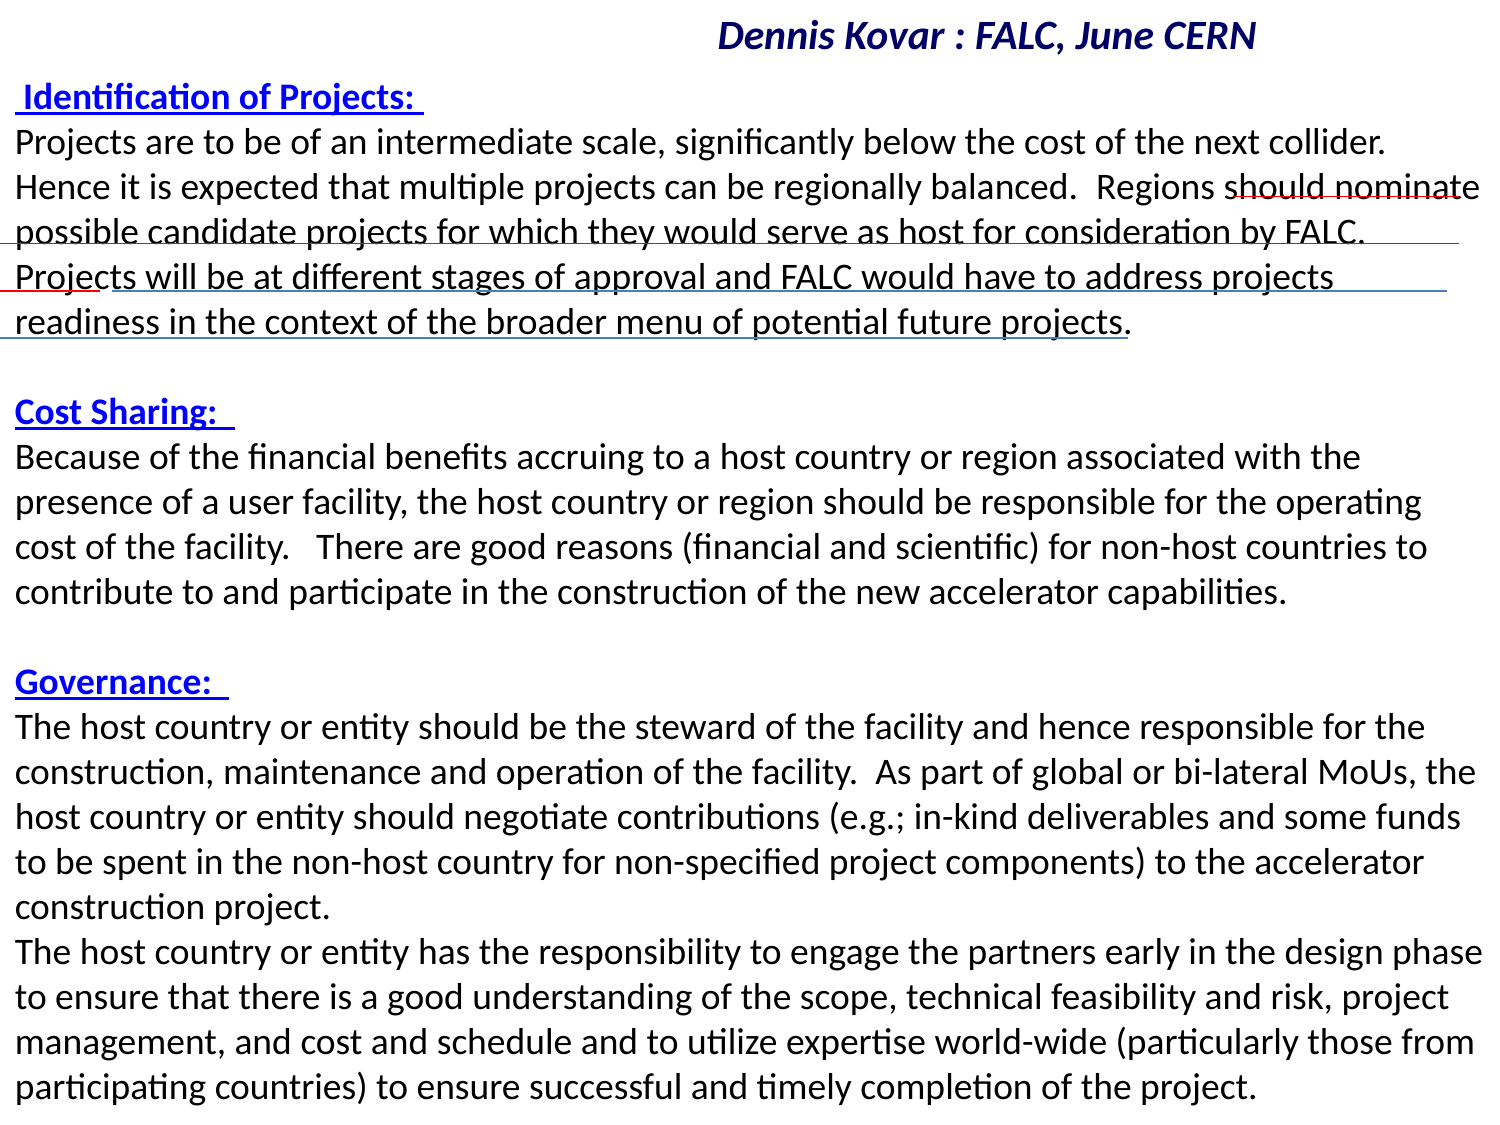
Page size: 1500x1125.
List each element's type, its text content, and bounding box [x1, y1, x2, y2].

text_box Identification of Projects: Projects are to be of an intermediate scale, significantly below the cost of the next collider. Hence it is expected that multiple projects can be regionally balanced. Regions should nominate possible candidate projects for which they would serve as host for consideration by FALC. Projects will be at different stages of approval and FALC would have to address projects readiness in the context of the broader menu of potential future projects. Cost Sharing: Because of the financial benefits accruing to a host country or region associated with the presence of a user facility, the host country or region should be responsible for the operating cost of the facility. There are good reasons (financial and scientific) for non-host countries to contribute to and participate in the construction of the new accelerator capabilities. Governance: The host country or entity should be the steward of the facility and hence responsible for the construction, maintenance and operation of the facility. As part of global or bi-lateral MoUs, the host country or entity should negotiate contributions (e.g.; in-kind deliverables and some funds to be spent in the non-host country for non-specified project components) to the accelerator construction project. The host country or entity has the responsibility to engage the partners early in the design phase to ensure that there is a good understanding of the scope, technical feasibility and risk, project management, and cost and schedule and to utilize expertise world-wide (particularly those from participating countries) to ensure successful and timely completion of the project. [0, 64, 1500, 1115]
text_box Dennis Kovar : FALC, June CERN [702, 0, 1448, 65]
